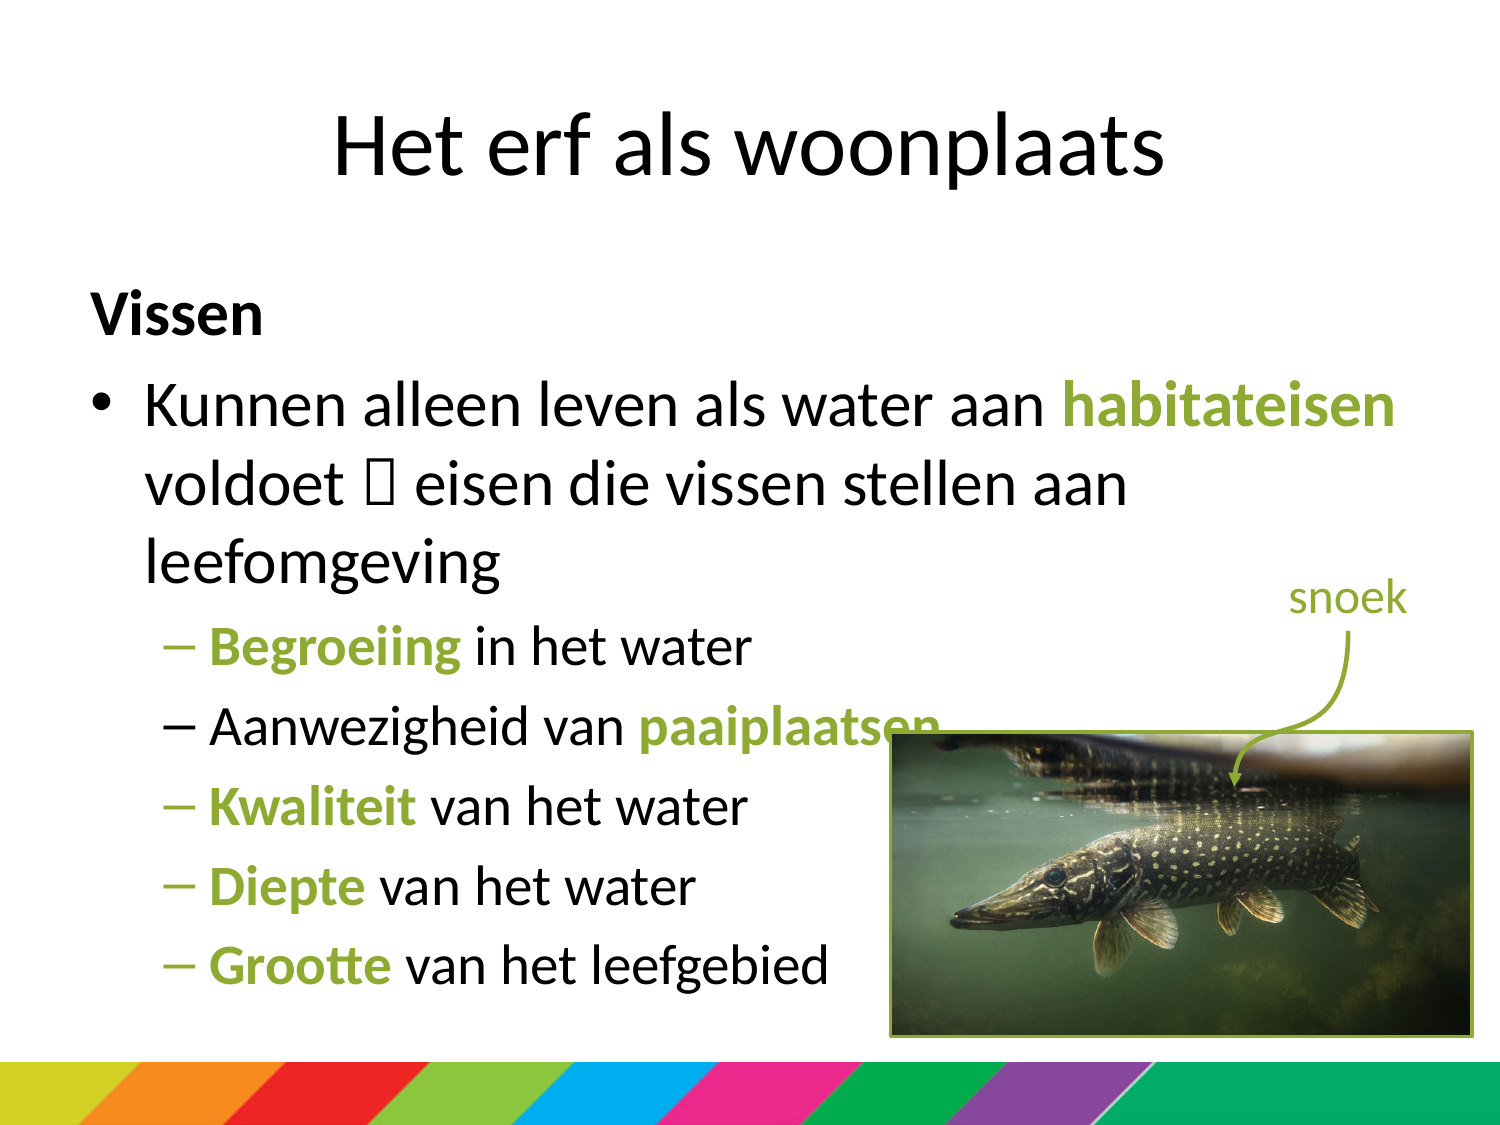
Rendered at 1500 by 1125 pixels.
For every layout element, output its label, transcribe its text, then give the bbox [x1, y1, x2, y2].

text_box snoek [1271, 556, 1425, 631]
title Het erf als woonplaats [75, 45, 1425, 233]
picture [891, 733, 1471, 1036]
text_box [1213, 652, 1369, 767]
picture [656, 1062, 1500, 1125]
list Vissen Kunnen alleen leven als water aan habitateisen voldoet  eisen die vissen stellen aan leefomgeving Begroeiing in het water Aanwezigheid van paaiplaatsen Kwaliteit van het water Diepte van het water Grootte van het leefgebied [75, 262, 1425, 1005]
picture [0, 1062, 574, 1125]
